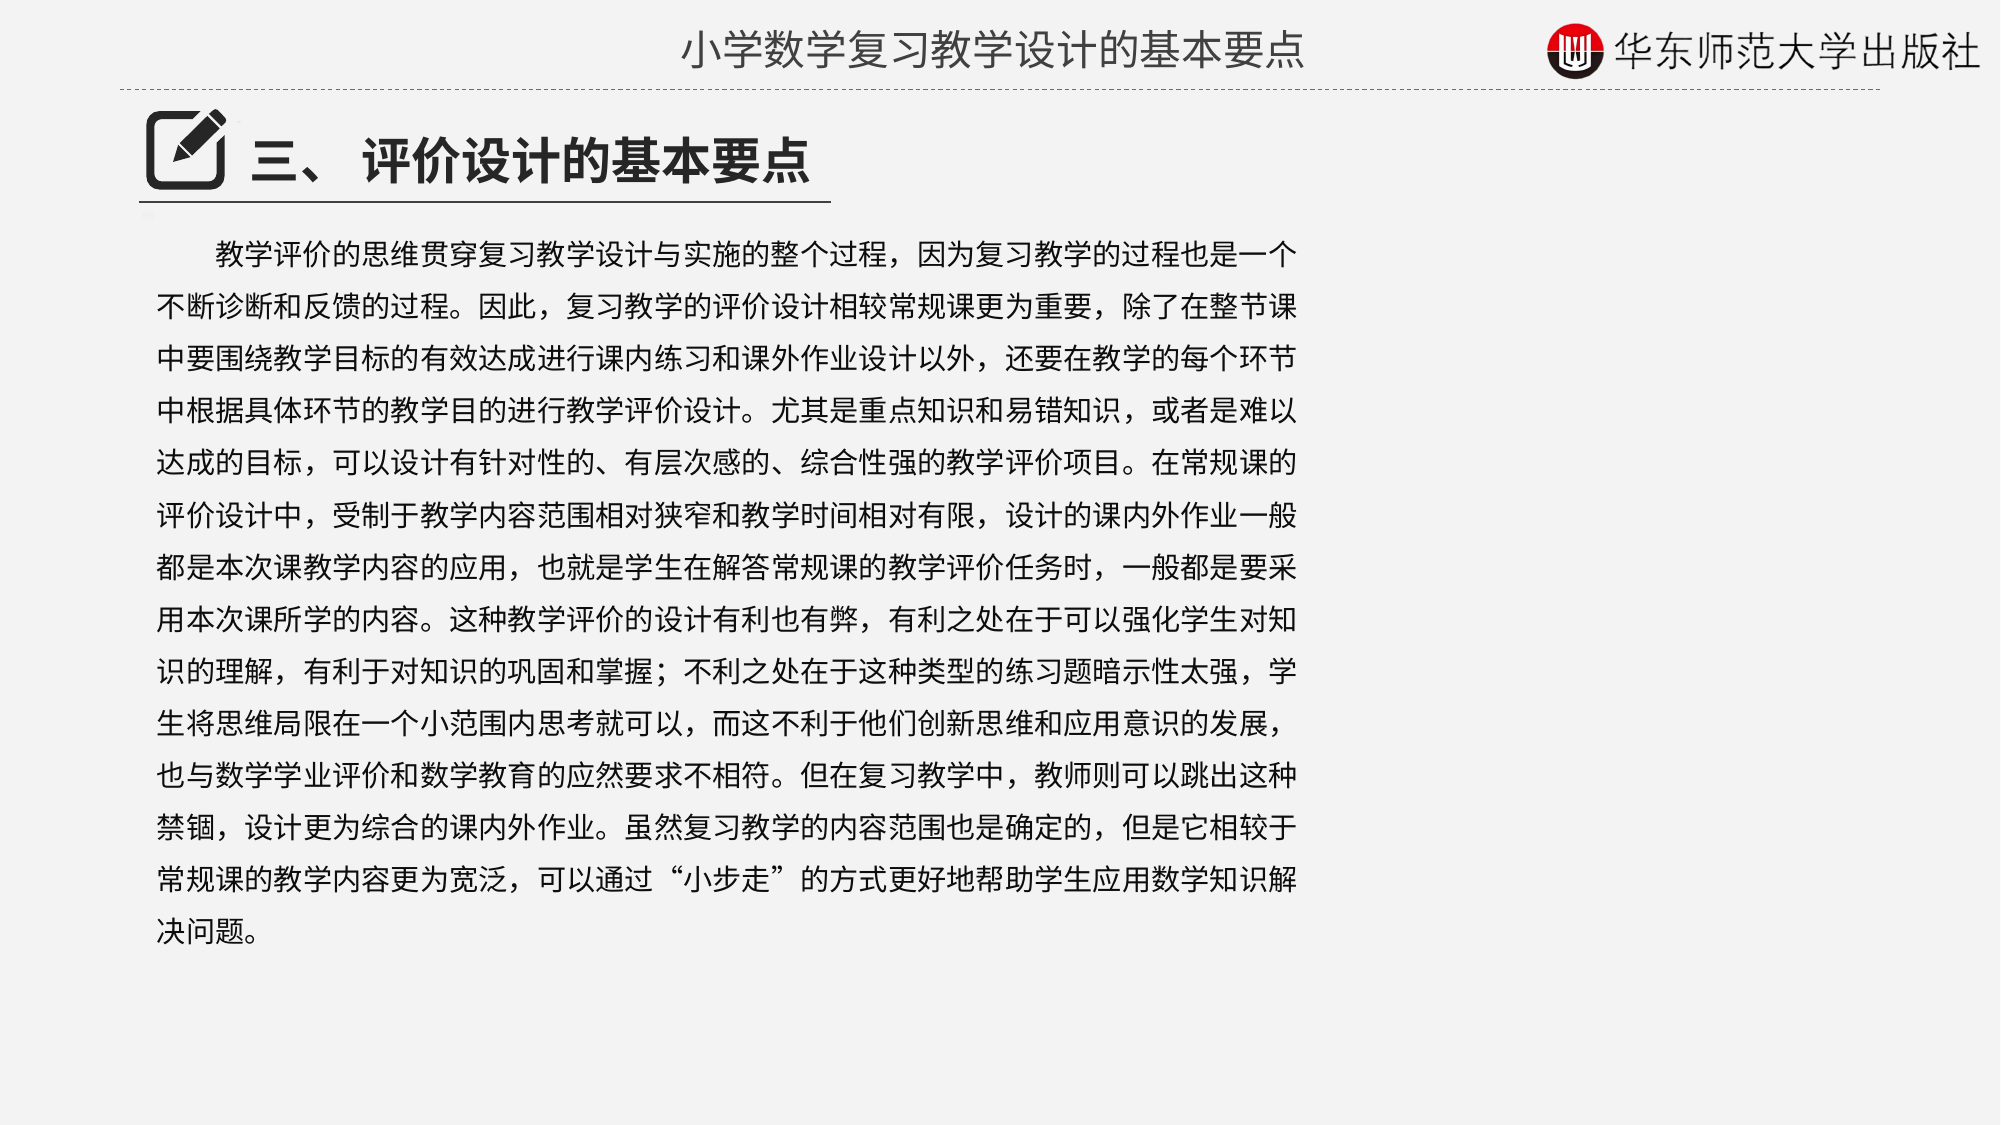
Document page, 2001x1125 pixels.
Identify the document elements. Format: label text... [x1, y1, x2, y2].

text_box [208, 109, 227, 127]
text_box 三、 评价设计的基本要点 [235, 121, 1147, 197]
text_box [146, 111, 225, 190]
text_box 小学数学复习教学设计的基本要点 [680, 23, 1320, 74]
text_box 教学评价的思维贯穿复习教学设计与实施的整个过程，因为复习教学的过程也是一个不断诊断和反馈的过程。因此，复习教学的评价设计相较常规课更为重要，除了在整节课中要围绕教学目标的有效达成进行课内练习和课外作业设计以外，还要在教学的每个环节中根据具体环节的教学目的进行教学评价设计。尤其是重点知识和易错知识，或者是难以达成的目标，可以设计有针对性的、有层次感的、综合性强的教学评价项目。在常规课的评价设计中，受制于教学内容范围相对狭窄和教学时间相对有限，设计的课内外作业一般都是本次课教学内容的应用，也就是学生在解答常规课的教学评价任务时，一般都是要采用本次课所学的内容。这种教学评价的设计有利也有弊，有利之处在于可以强化学生对知识的理解，有利于对知识的巩固和掌握；不利之处在于这种类型的练习题暗示性太强，学生将思维局限在一个小范围内思考就可以，而这不利于他们创新思维和应用意识的发展，也与数学学业评价和数学教育的应然要求不相符。但在复习教学中，教师则可以跳出这种禁锢，设计更为综合的课内外作业。虽然复习教学的内容范围也是确定的，但是它相较于常规课的教学内容更为宽泛，可以通过“小步走”的方式更好地帮助学生应用数学知识解决问题。 [142, 212, 1320, 956]
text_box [1536, 13, 1989, 83]
